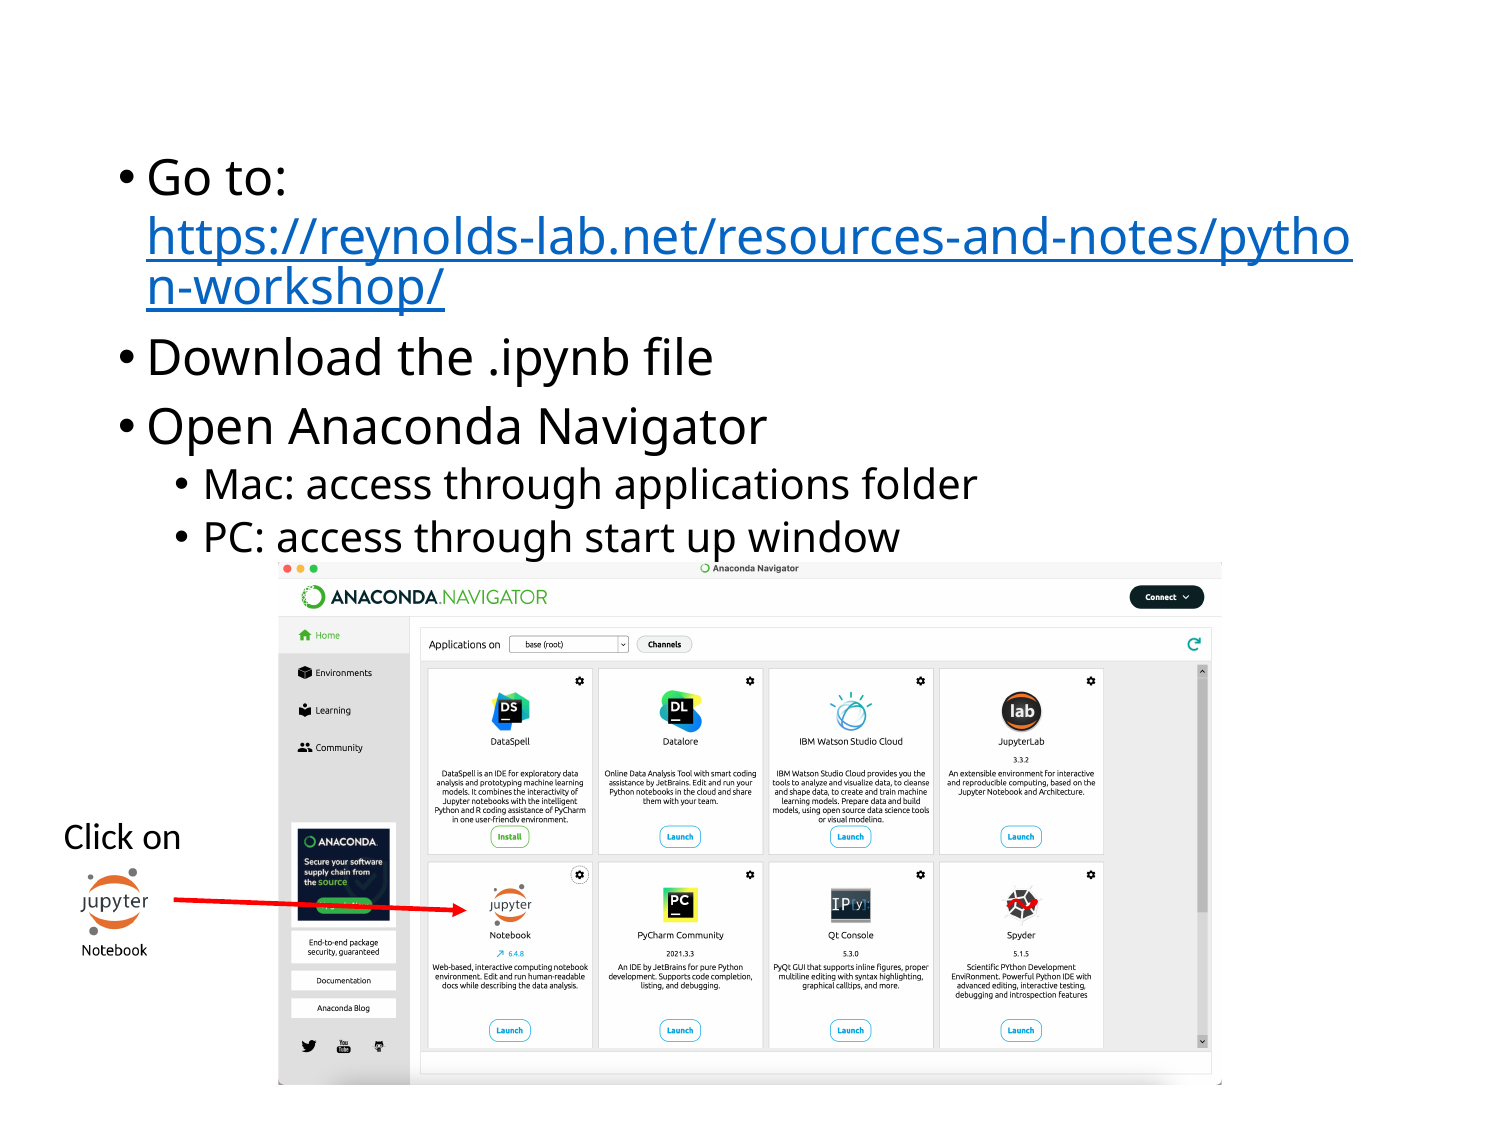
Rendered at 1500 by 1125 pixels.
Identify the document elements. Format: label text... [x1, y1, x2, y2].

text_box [173, 899, 467, 911]
picture [51, 851, 172, 971]
picture [278, 562, 1222, 1085]
list Go to: https://reynolds-lab.net/resources-and-notes/python-workshop/ Download the .ipynb file Open Anaconda Navigator Mac: access through applications folder PC: access through start up window [103, 144, 1397, 859]
text_box Click on [49, 805, 206, 910]
